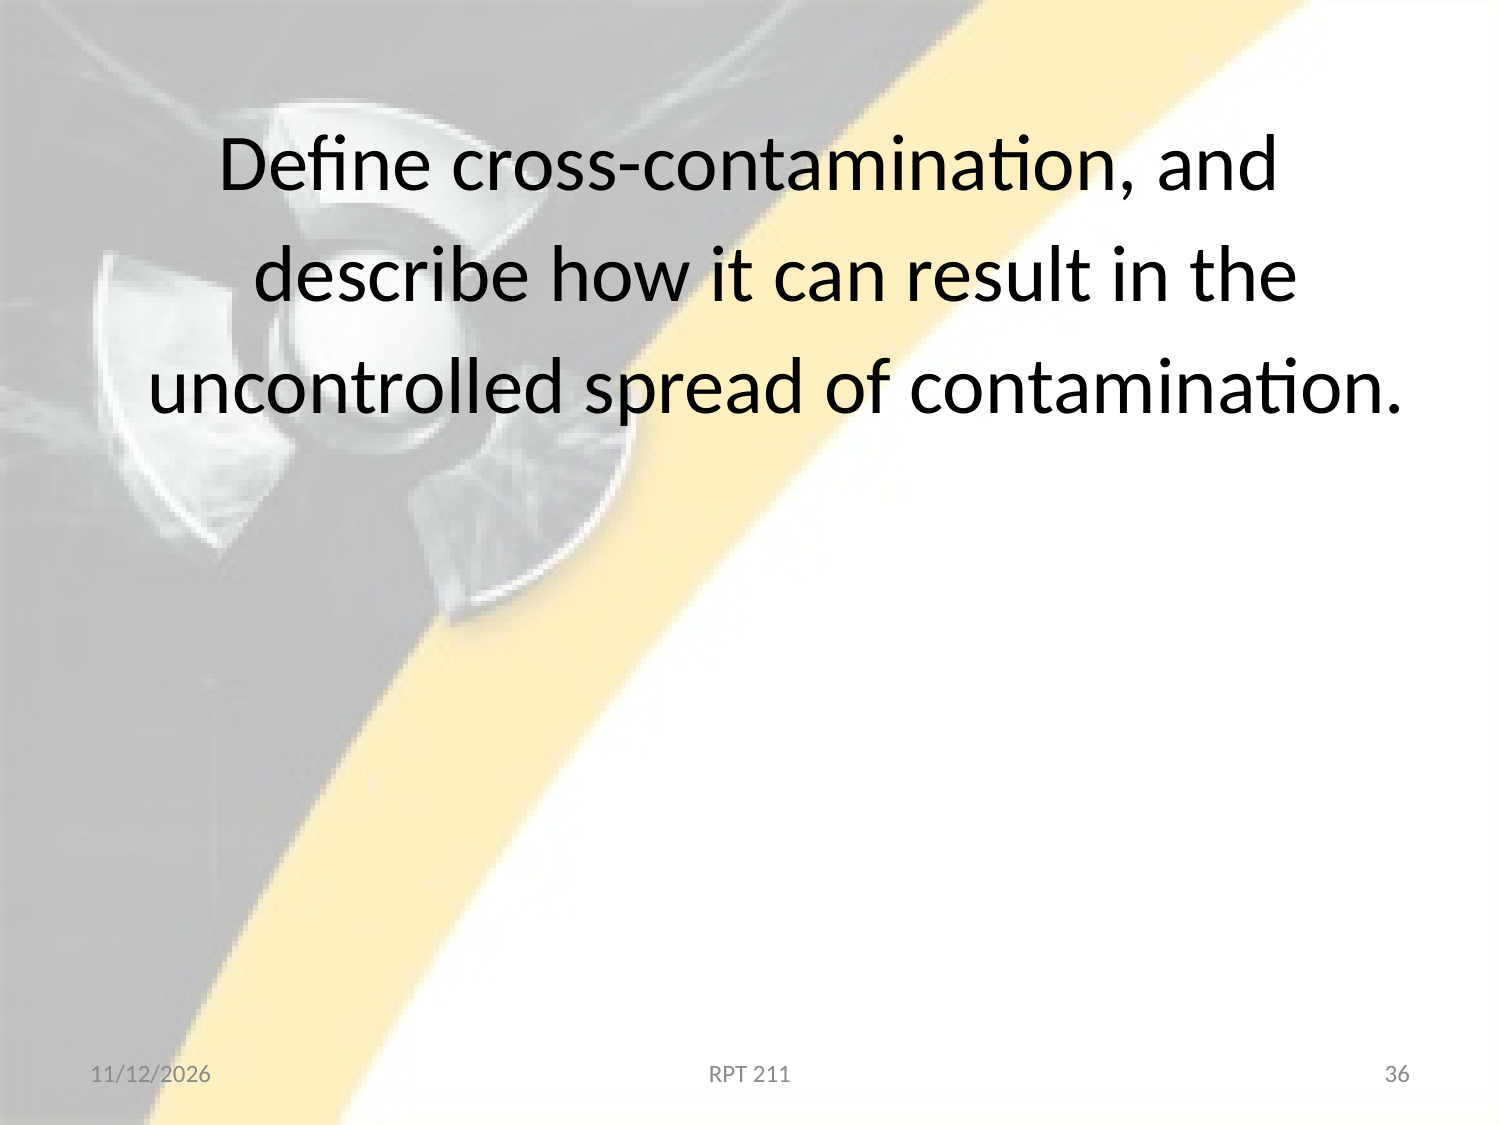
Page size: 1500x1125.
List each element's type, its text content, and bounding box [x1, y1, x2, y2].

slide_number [75, 1042, 425, 1103]
title Define cross-contamination, and describe how it can result in the uncontrolled spread of contamination. [75, 45, 1425, 688]
footer RPT 211 [512, 1042, 988, 1103]
slide_number 36 [1074, 1042, 1425, 1103]
